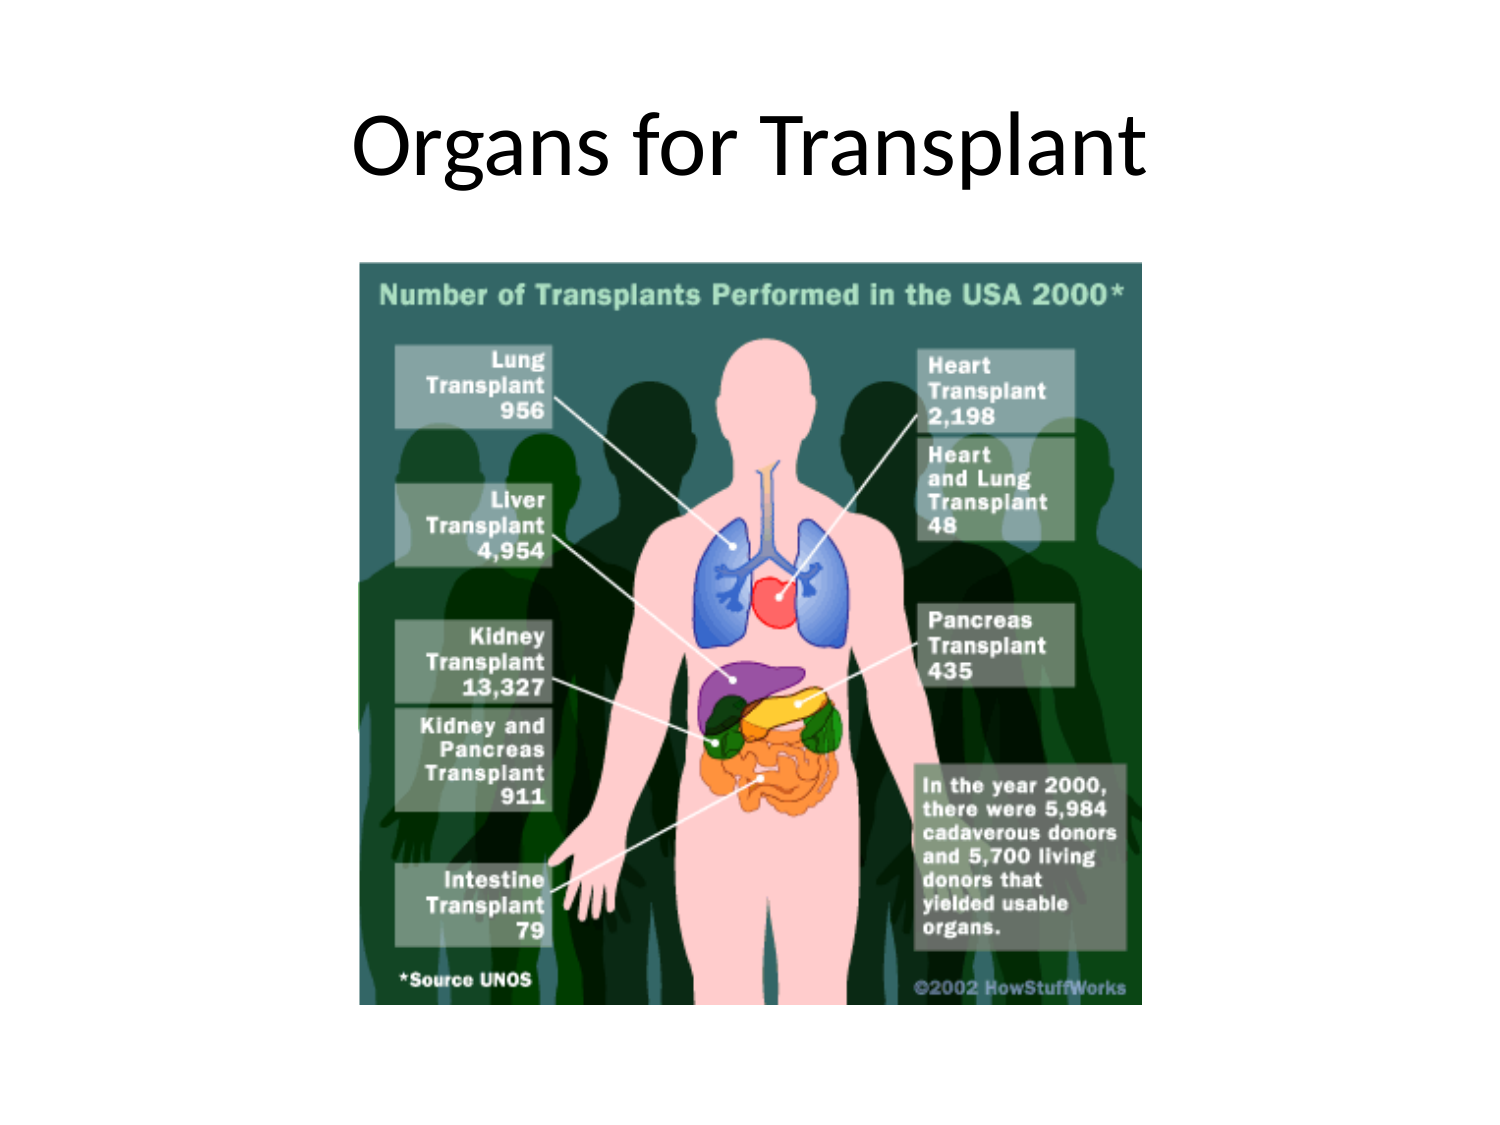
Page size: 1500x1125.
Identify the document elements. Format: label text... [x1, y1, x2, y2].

title Organs for Transplant [75, 45, 1425, 233]
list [74, 262, 1426, 1006]
